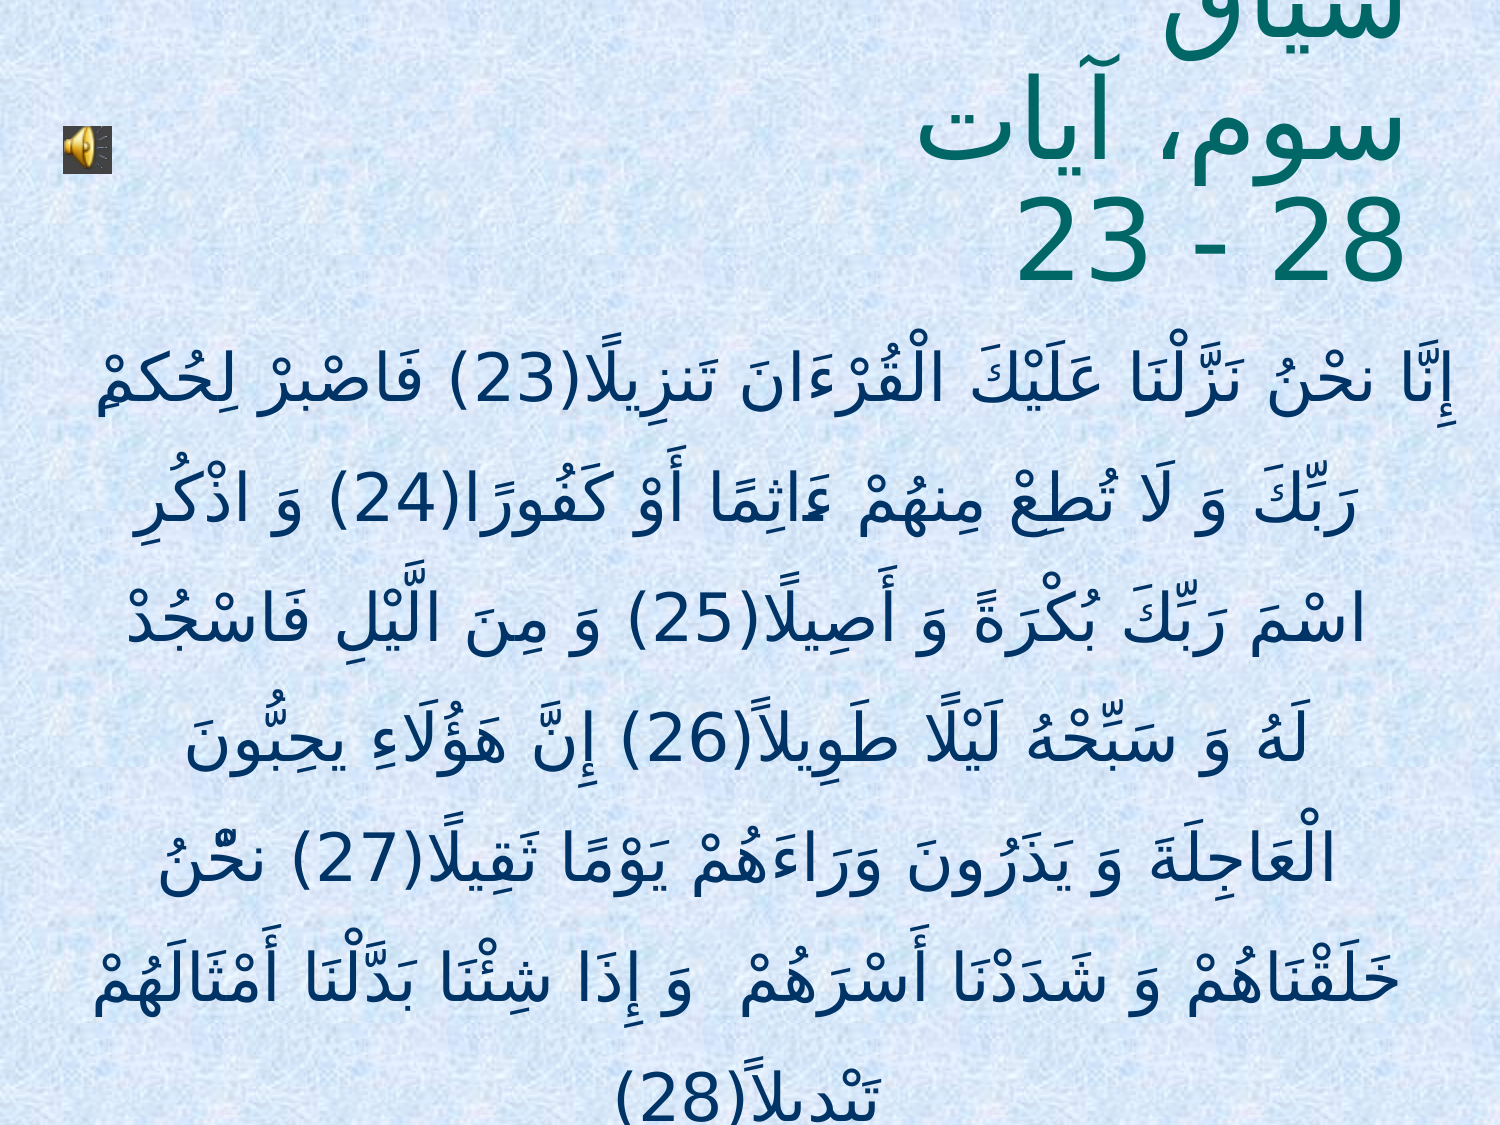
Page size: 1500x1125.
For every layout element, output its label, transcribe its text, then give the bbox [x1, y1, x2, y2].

list إِنَّا نحْنُ نَزَّلْنَا عَلَيْكَ الْقُرْءَانَ تَنزِيلًا(23) فَاصْبرْ لِحُكمْ‏ِ رَبِّكَ وَ لَا تُطِعْ مِنهُمْ ءَاثِمًا أَوْ كَفُورًا(24) وَ اذْكُرِ اسْمَ رَبِّكَ بُكْرَةً وَ أَصِيلًا(25) وَ مِنَ الَّيْلِ فَاسْجُدْ لَهُ وَ سَبِّحْهُ لَيْلًا طَوِيلاً(26) إِنَّ هَؤُلَاءِ يحِبُّونَ الْعَاجِلَةَ وَ يَذَرُونَ وَرَاءَهُمْ يَوْمًا ثَقِيلًا(27) نحّْنُ خَلَقْنَاهُمْ وَ شَدَدْنَا أَسْرَهُمْ وَ إِذَا شِئْنَا بَدَّلْنَا أَمْثَالَهُمْ تَبْدِيلاً(28) [74, 287, 1476, 1038]
picture [0, 0, 1500, 1125]
title سیاق سوم، آیات 28 - 23 [887, 124, 1426, 287]
